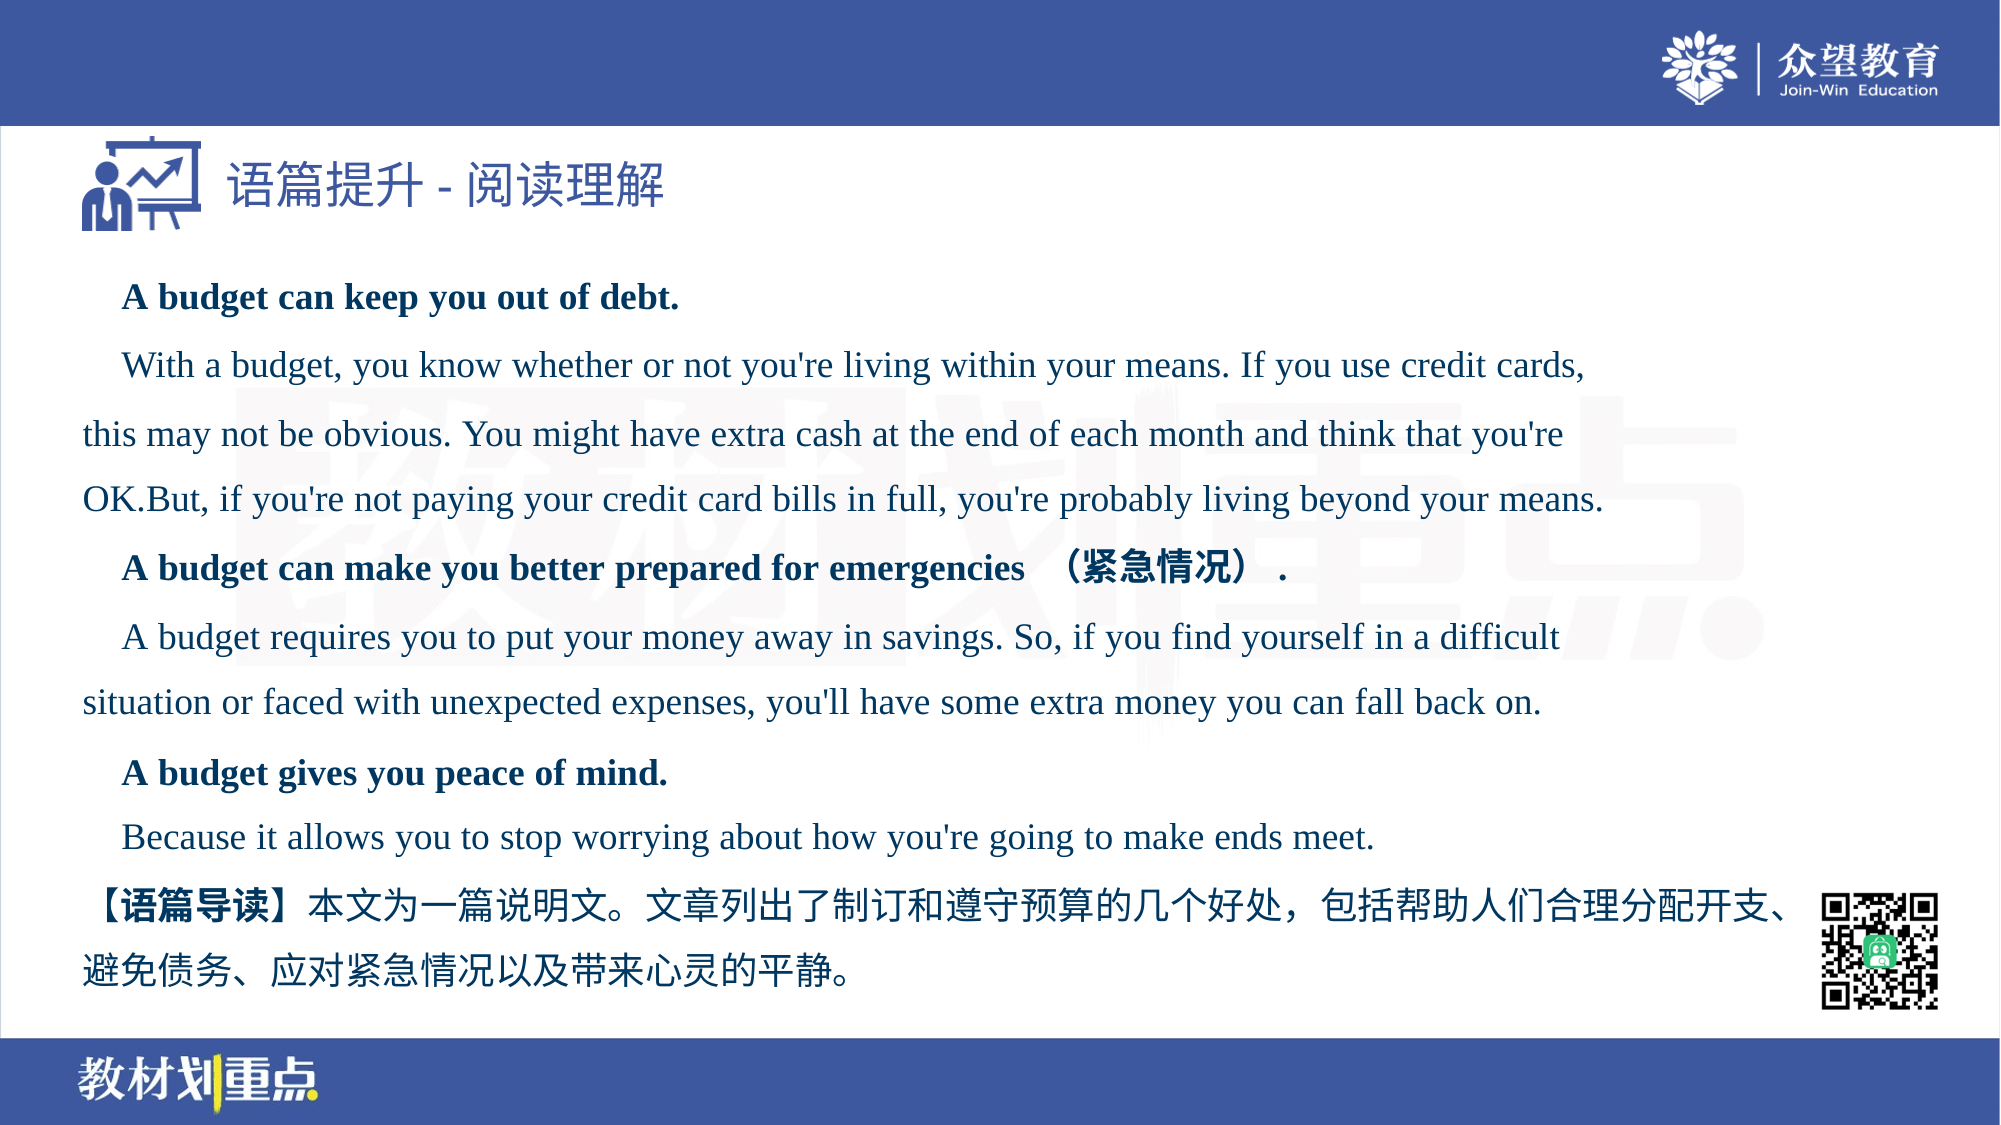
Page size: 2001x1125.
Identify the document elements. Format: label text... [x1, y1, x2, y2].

text_box A budget can keep you out of debt. With a budget, you know whether or not you're living within your means. If you use credit cards, this may not be obvious. You might have extra cash at the end of each month and think that you're OK.But, if you're not paying your credit card bills in full, you're probably living beyond your means. [82, 247, 1817, 512]
text_box A budget gives you peace of mind. Because it allows you to stop worrying about how you're going to make ends meet. [82, 723, 1817, 851]
text_box A budget can make you better prepared for emergencies （紧急情况）. A budget requires you to put your money away in savings. So, if you find yourself in a difficult situation or faced with unexpected expenses, you'll have some extra money you can fall back on. [82, 519, 1817, 715]
text_box 【语篇导读】本文为一篇说明文。文章列出了制订和遵守预算的几个好处，包括帮助人们合理分配开支、 避免债务、应对紧急情况以及带来心灵的平静。 [82, 858, 1817, 985]
picture [0, 0, 2000, 1125]
